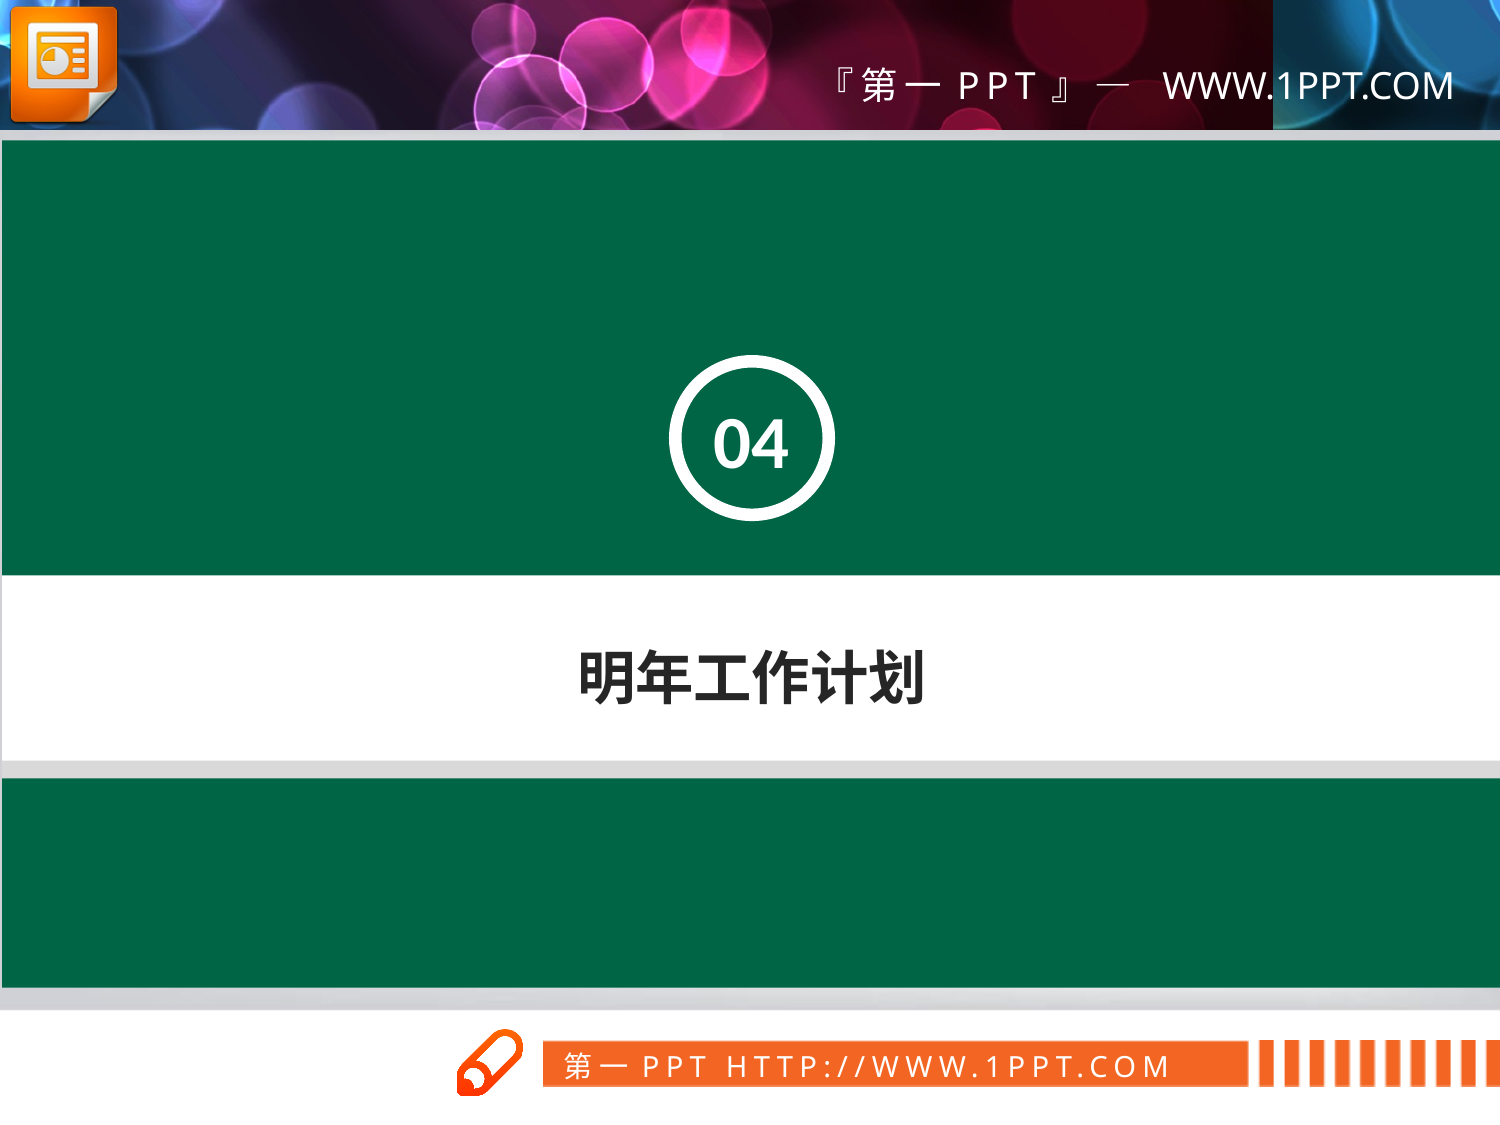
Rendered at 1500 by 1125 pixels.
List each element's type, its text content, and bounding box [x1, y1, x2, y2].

picture [0, 0, 1500, 138]
text_box 04 [673, 359, 831, 517]
text_box 明年工作计划 [433, 633, 1072, 719]
text_box [0, 759, 1500, 780]
text_box [0, 780, 1500, 990]
picture [0, 990, 1500, 1012]
text_box [0, 138, 1500, 573]
picture [543, 1040, 1500, 1087]
text_box [0, 573, 1500, 759]
